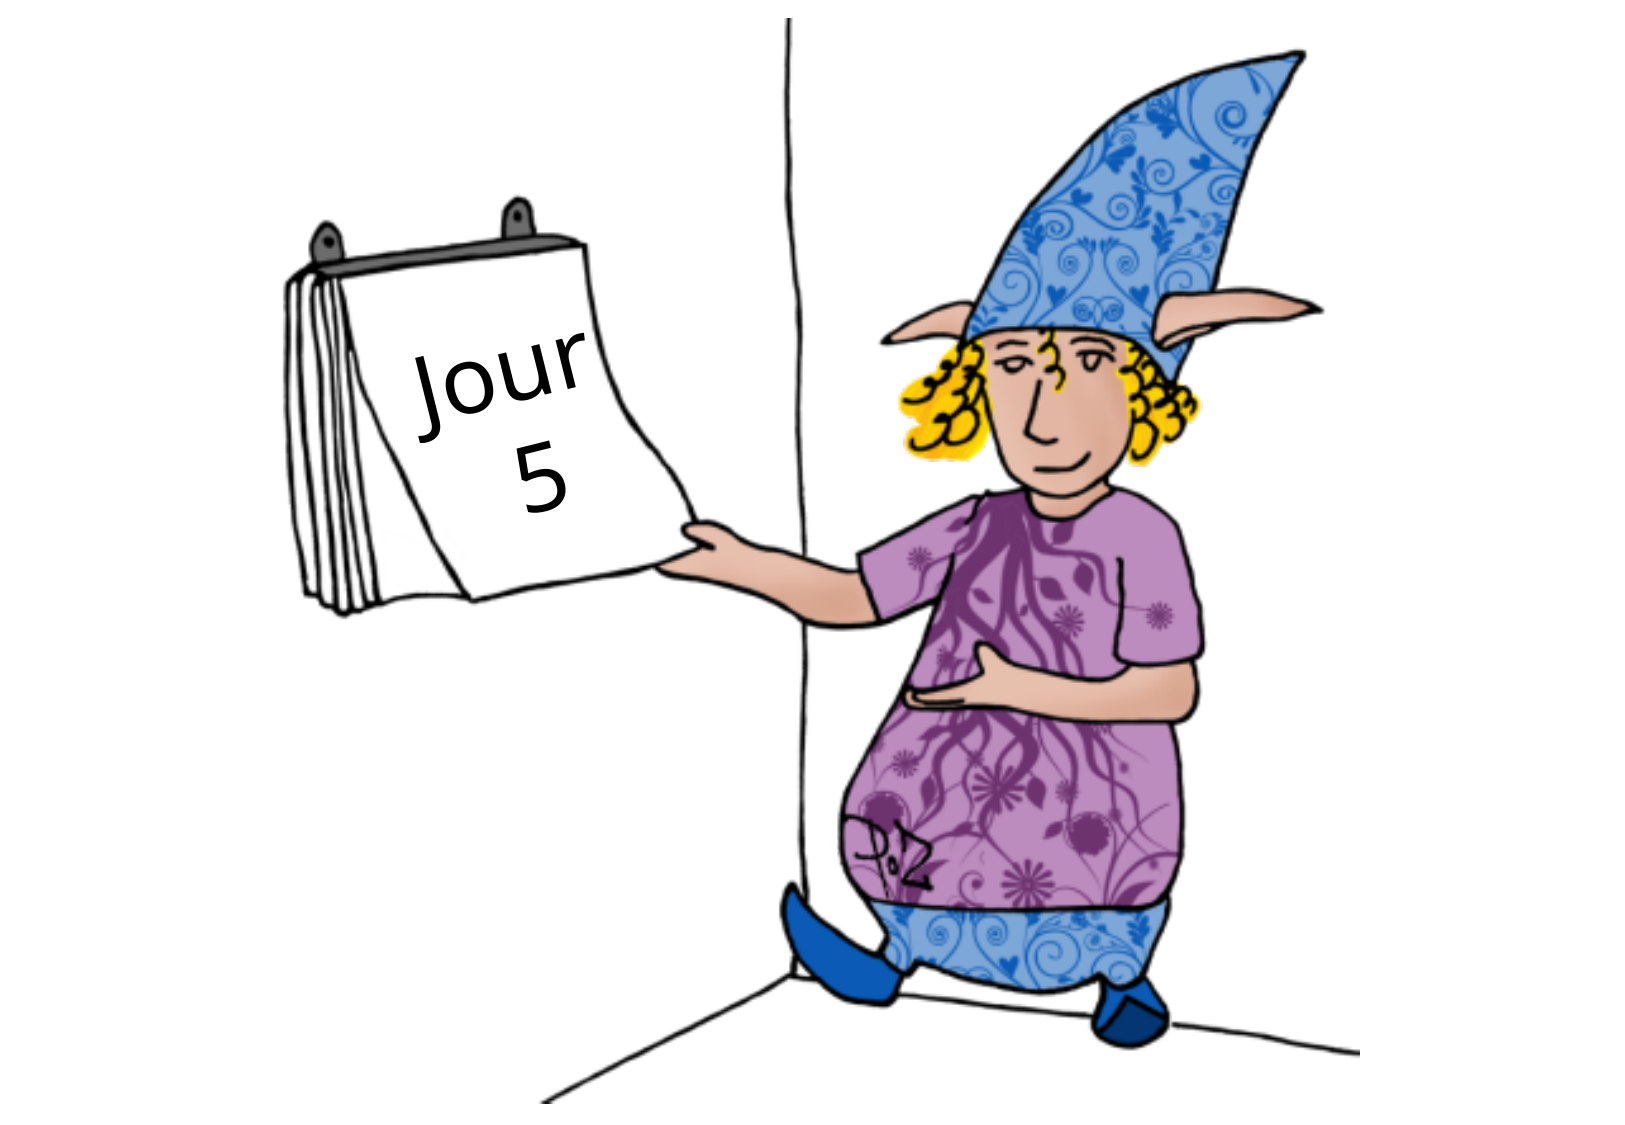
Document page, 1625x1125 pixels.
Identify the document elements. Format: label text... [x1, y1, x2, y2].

text_box Jour 5 [338, 268, 692, 576]
picture [264, 18, 1360, 1104]
